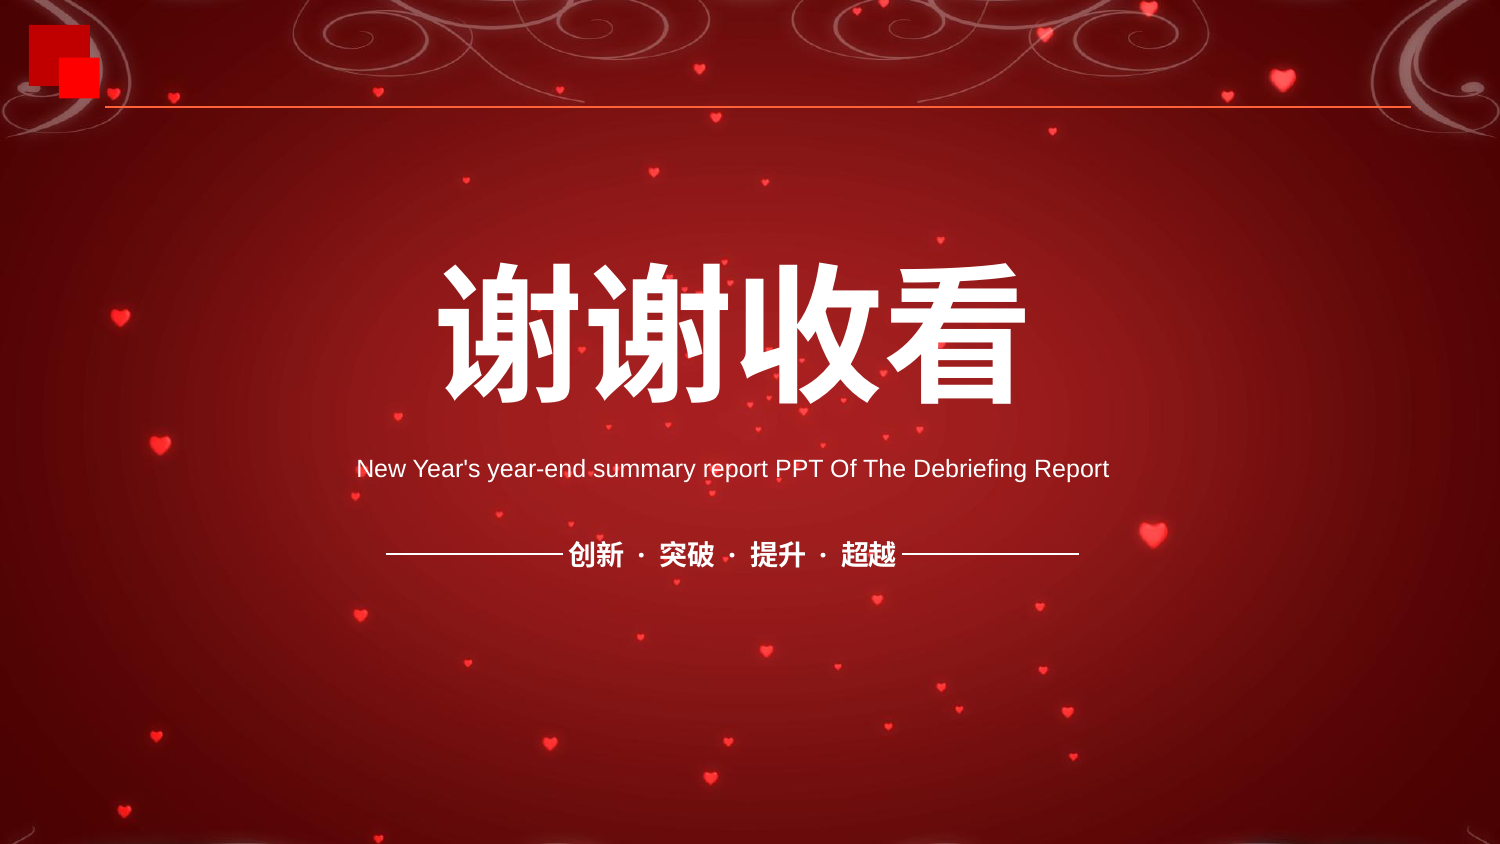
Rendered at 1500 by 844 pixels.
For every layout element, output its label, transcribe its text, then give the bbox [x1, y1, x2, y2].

picture [0, 0, 1500, 844]
text_box 谢谢收看 [88, 232, 1379, 428]
text_box 创新 · 突破 · 提升 · 超越 [526, 529, 939, 579]
text_box New Year's year-end summary report PPT Of The Debriefing Report [207, 429, 1259, 490]
